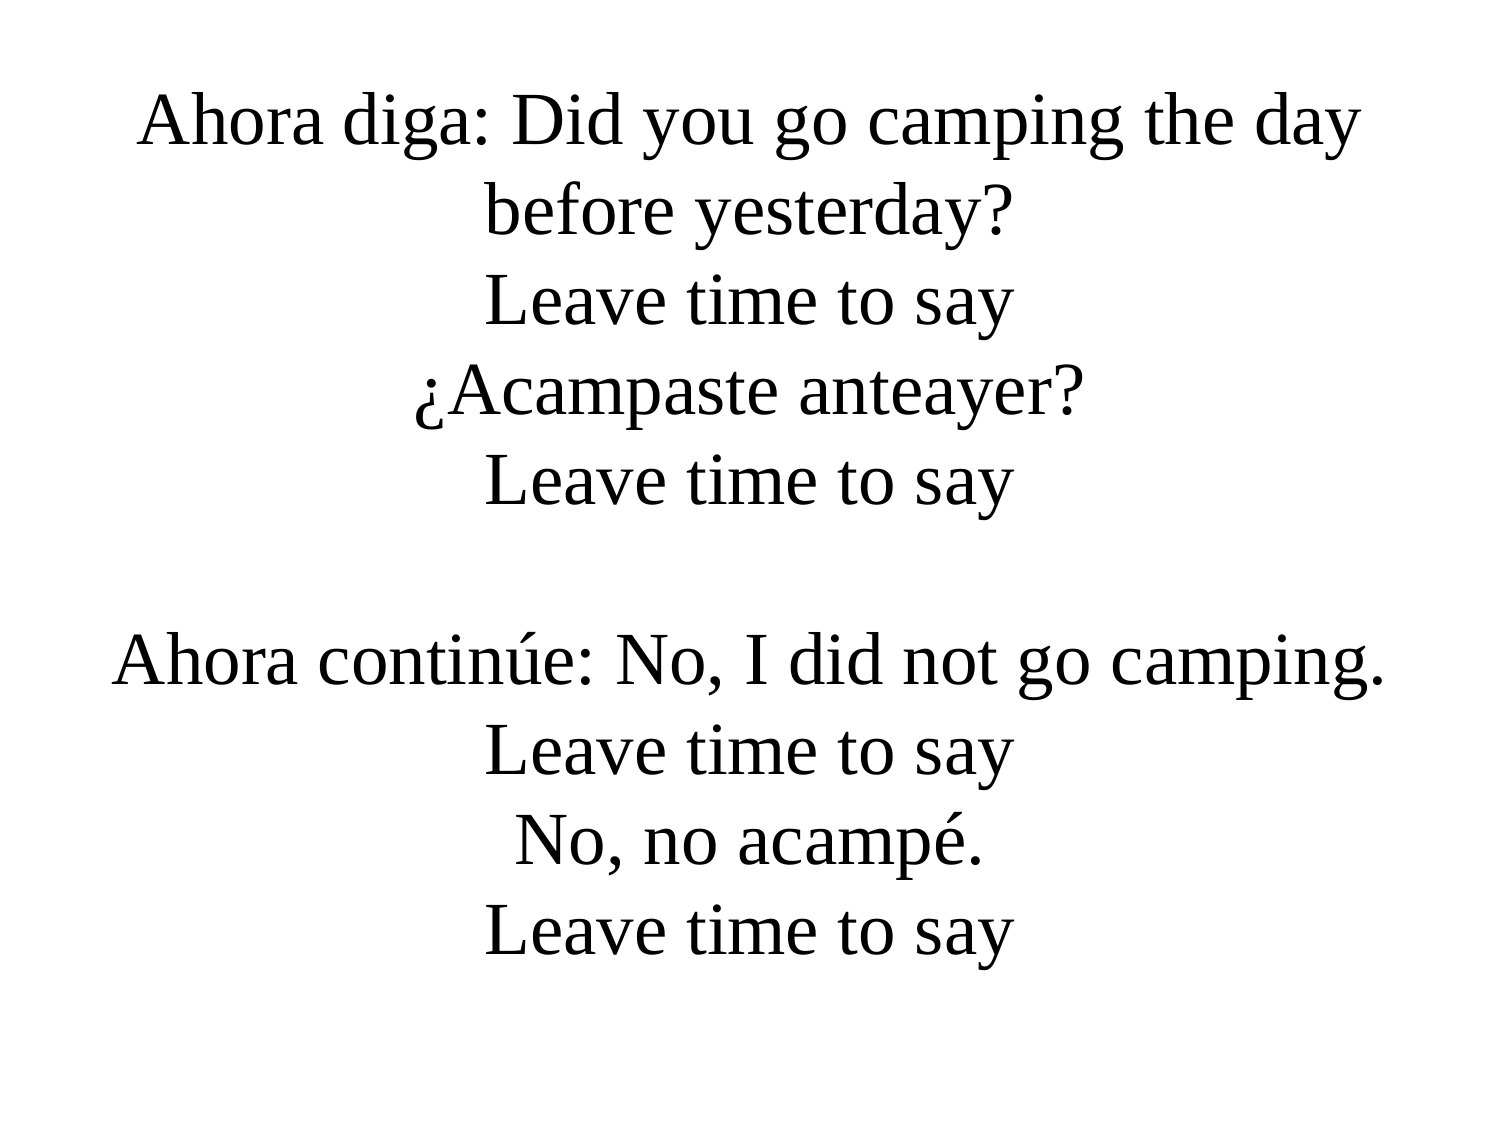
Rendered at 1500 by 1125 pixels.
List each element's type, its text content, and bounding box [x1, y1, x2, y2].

text_box Ahora diga: Did you go camping the day before yesterday? Leave time to say ¿Acampaste anteayer? Leave time to say Ahora continúe: No, I did not go camping. Leave time to say No, no acampé. Leave time to say [87, 62, 1413, 978]
